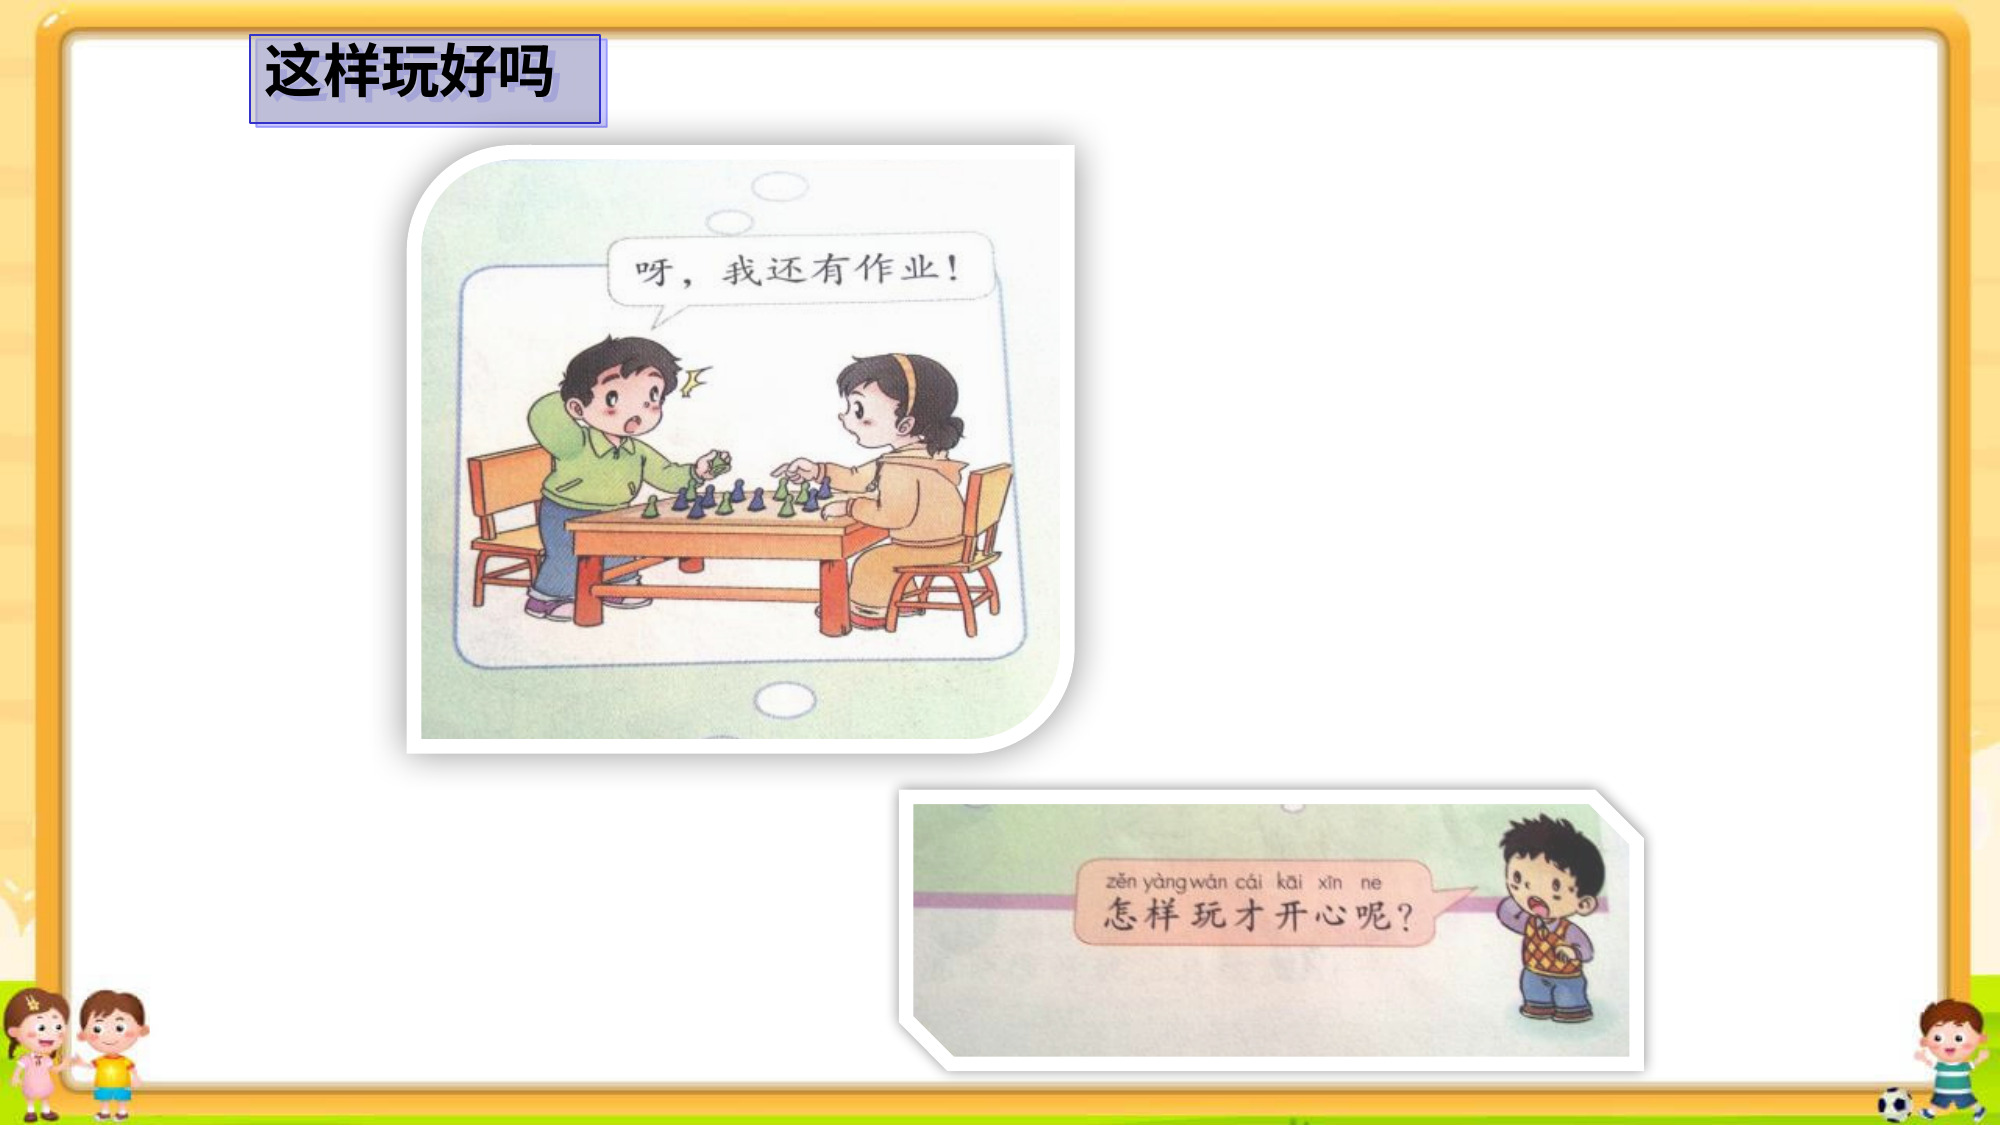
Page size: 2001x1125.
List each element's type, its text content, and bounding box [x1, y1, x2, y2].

title 这样玩好吗 [249, 35, 600, 123]
picture [0, 0, 2000, 1125]
